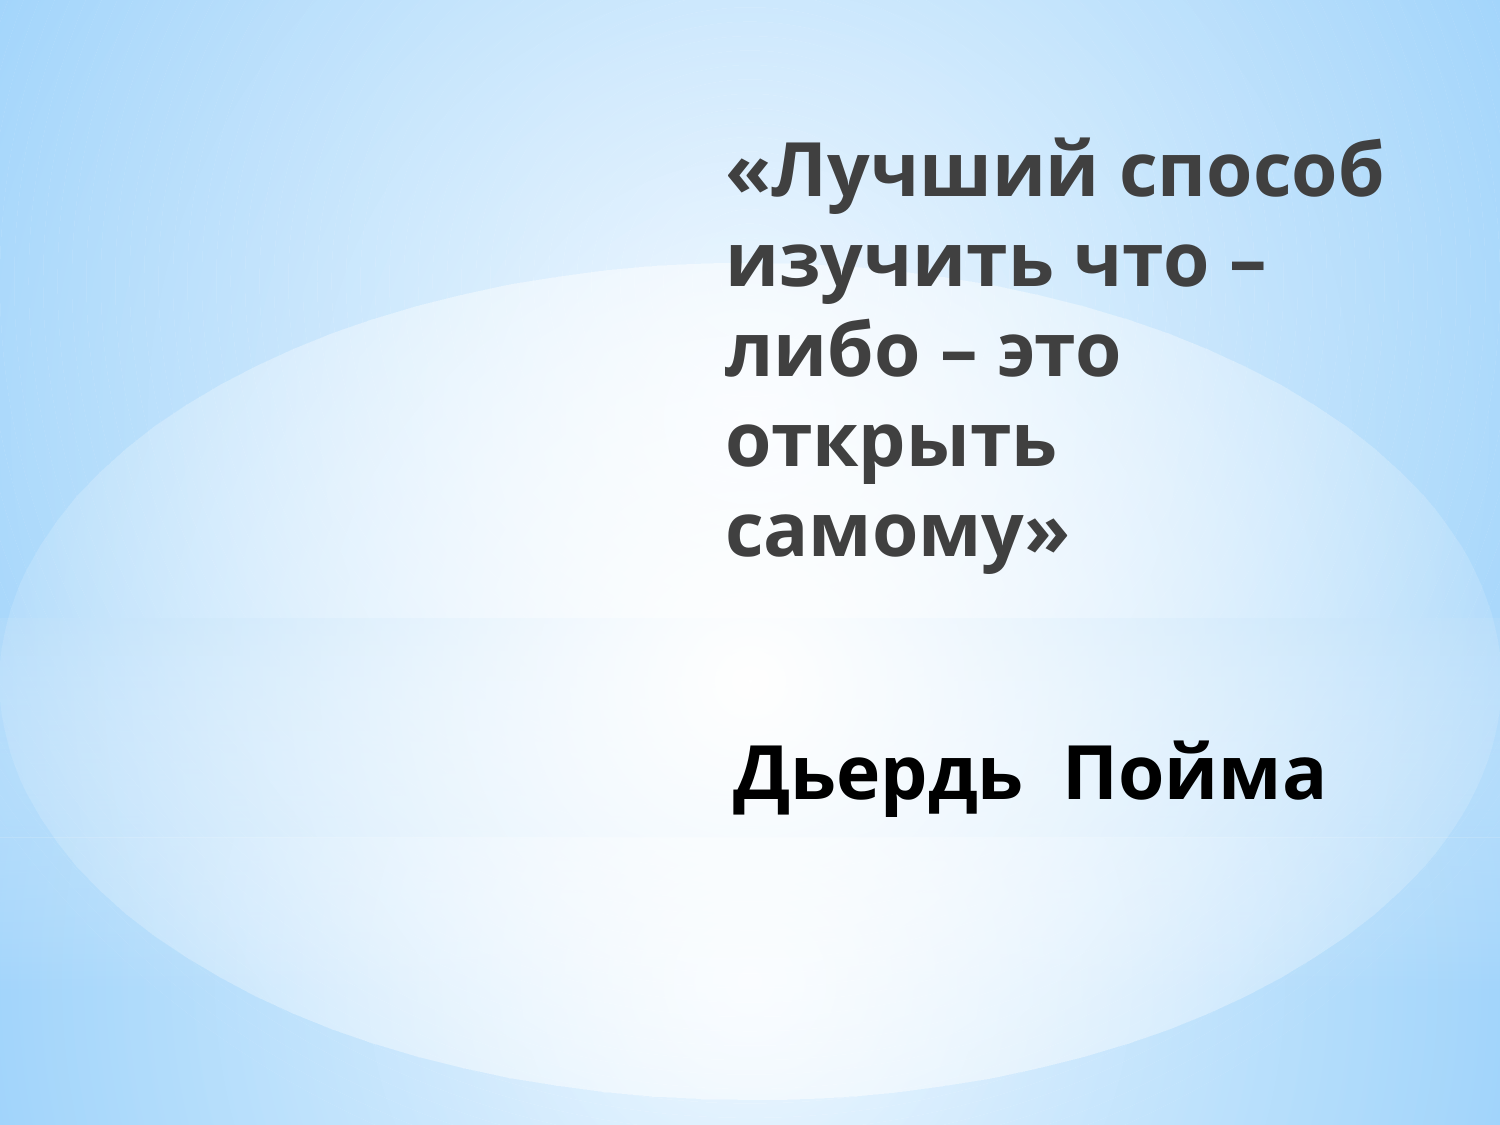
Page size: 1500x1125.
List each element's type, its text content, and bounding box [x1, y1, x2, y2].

title Дьердь Пойма [294, 717, 1363, 905]
list «Лучший способ изучить что – либо – это открыть самому» [702, 113, 1403, 684]
